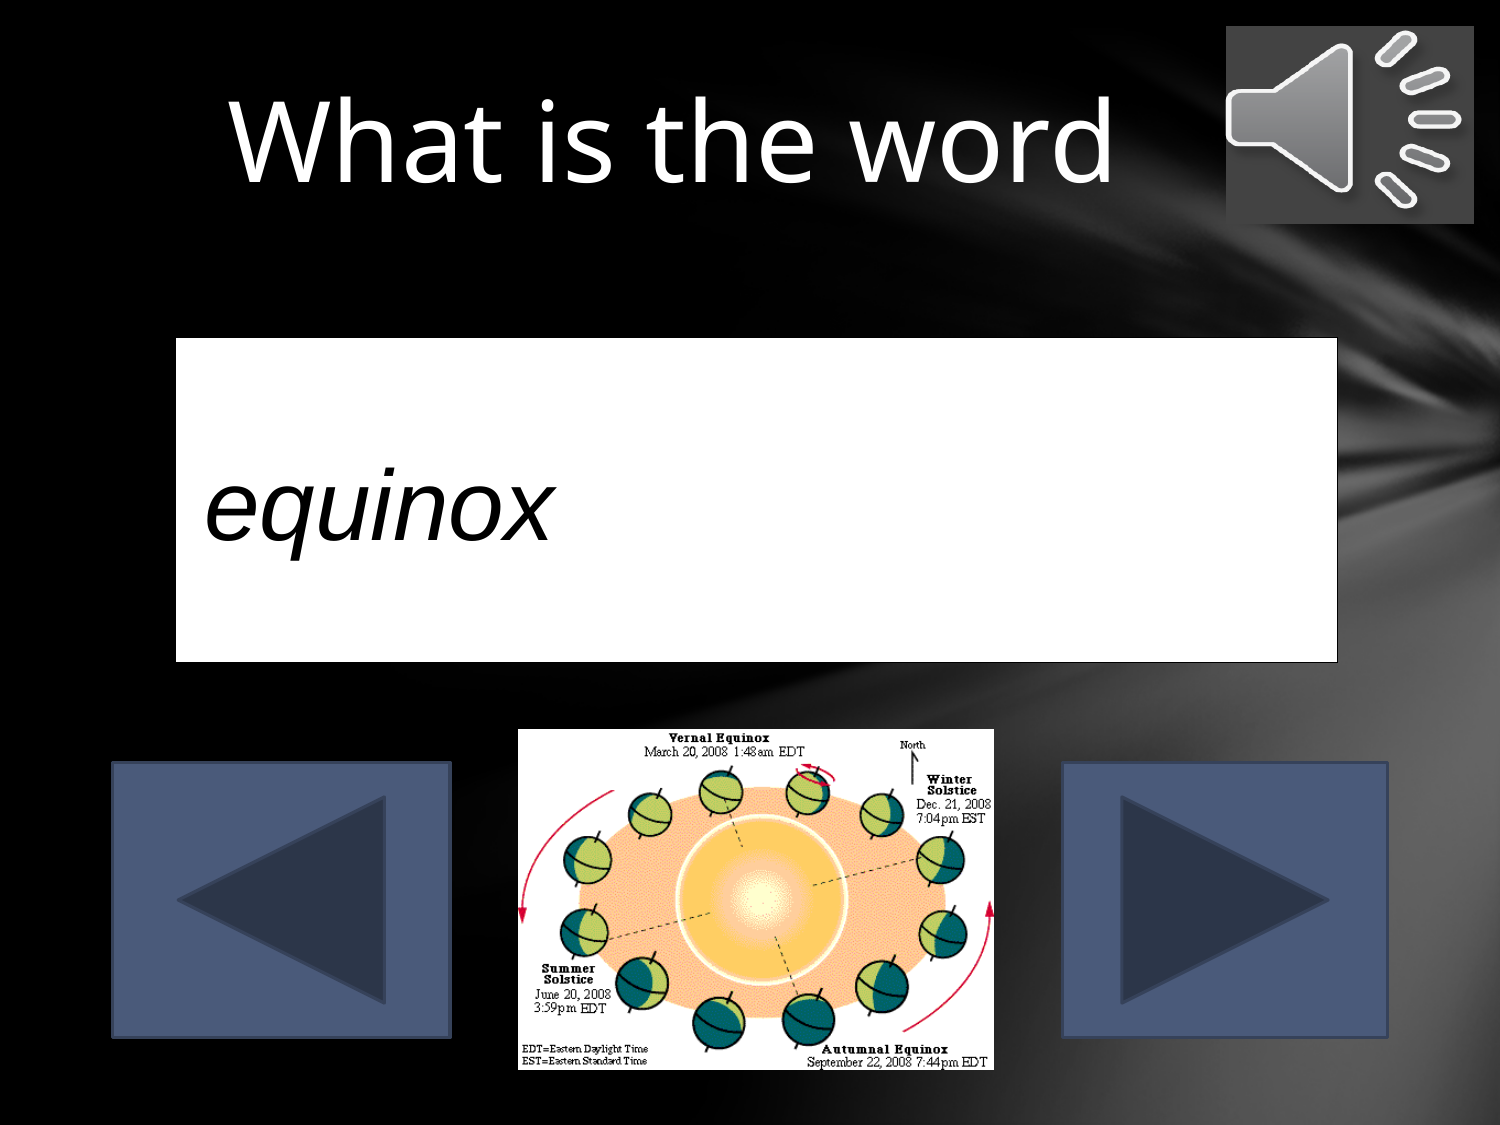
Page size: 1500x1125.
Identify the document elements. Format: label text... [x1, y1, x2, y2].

picture [1224, 24, 1476, 226]
title What is the word [57, 37, 1218, 213]
text_box [1061, 761, 1389, 1039]
text_box [111, 761, 452, 1039]
picture [518, 729, 994, 1071]
